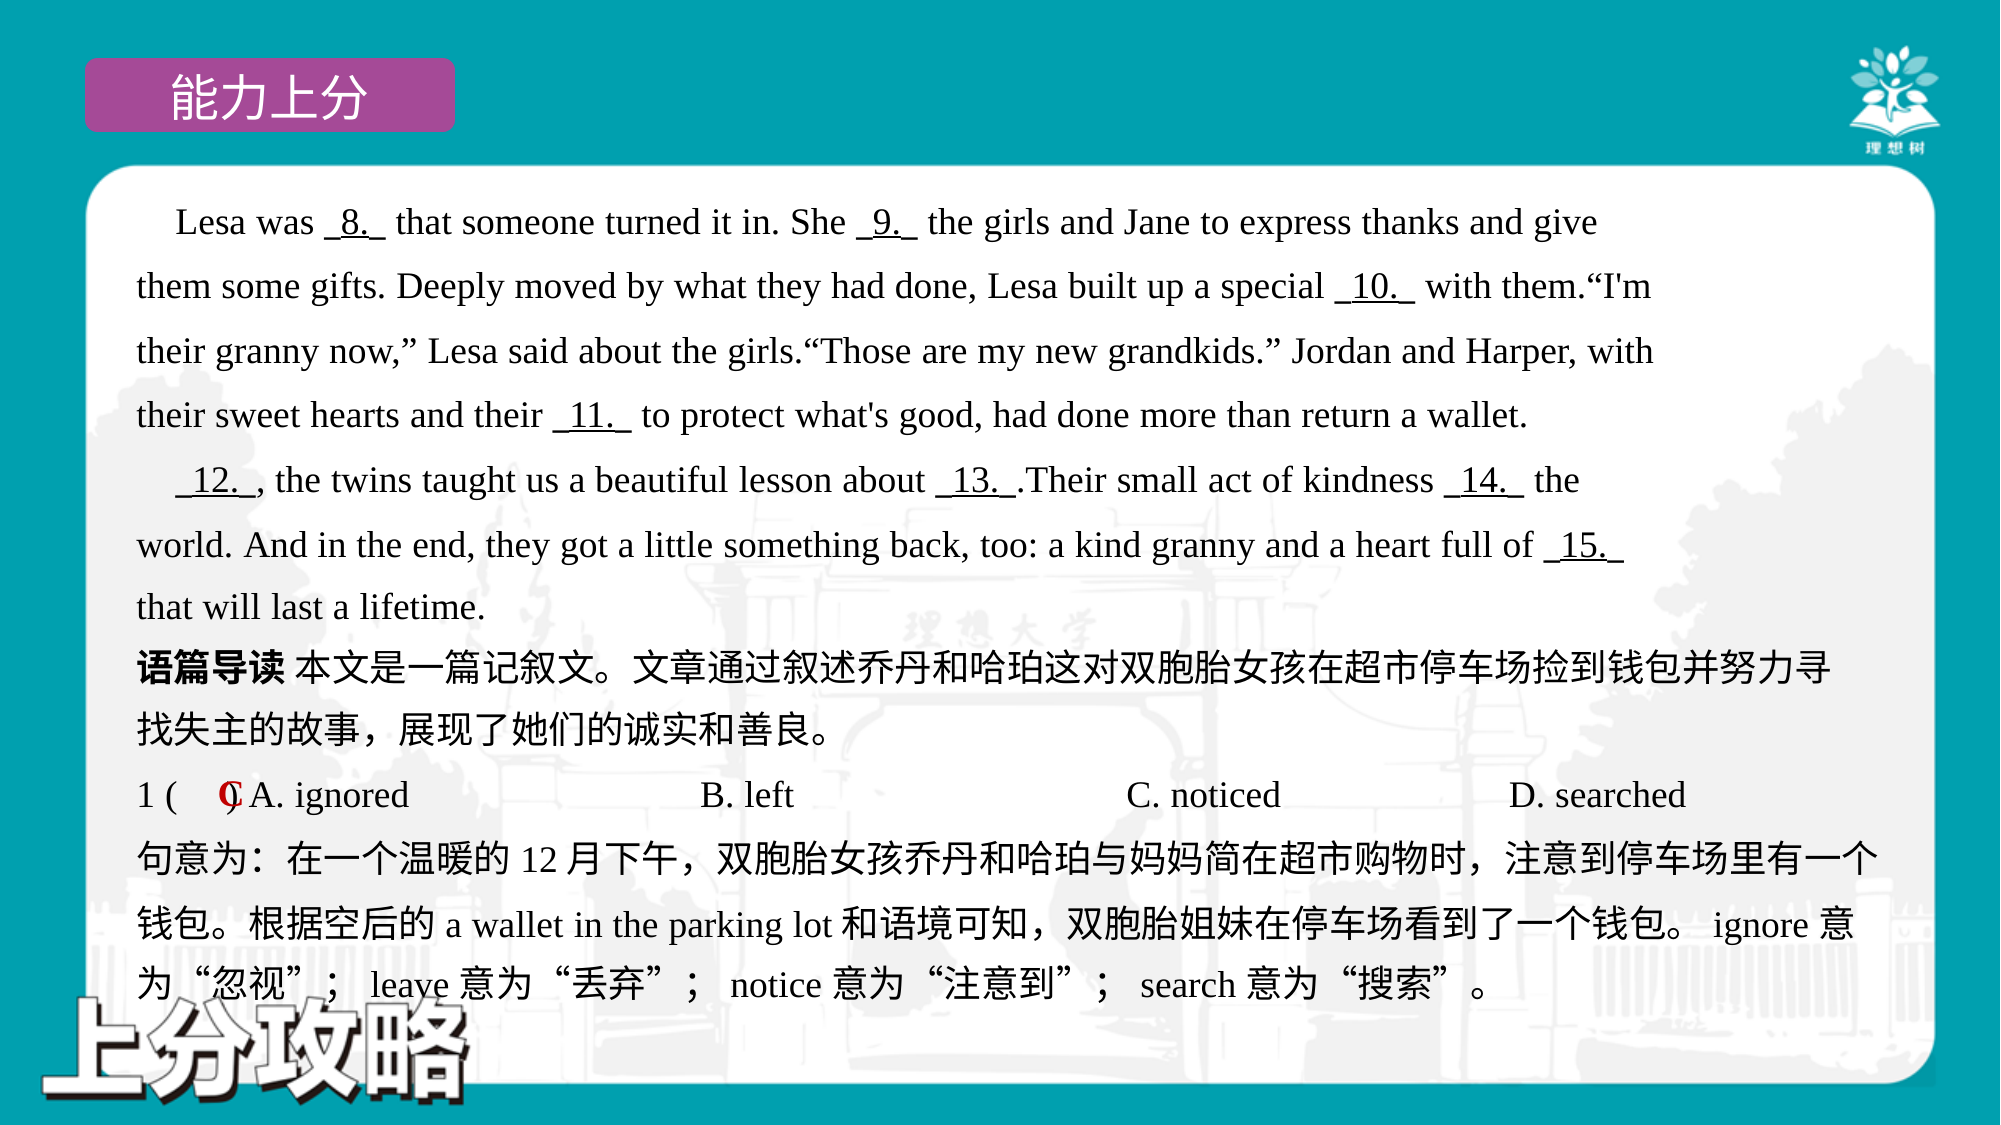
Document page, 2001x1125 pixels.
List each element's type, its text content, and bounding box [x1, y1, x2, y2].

text_box Lesa was _8._ that someone turned it in. She _9._ the girls and Jane to express thanks and give them some gifts. Deeply moved by what they had done, Lesa built up a special _10._ with them.“I'm their granny now,” Lesa said about the girls.“Those are my new grandkids.” Jordan and Harper, with their sweet hearts and their _11._ to protect what's good, had done more than return a wallet. _12._, the twins taught us a beautiful lesson about _13._.Their small act of kindness _14._ the world. And in the end, they got a little something back, too: a kind granny and a heart full of _15._ that will last a lifetime.#6 [136, 176, 1865, 620]
text_box C [204, 751, 259, 808]
picture [0, 0, 2000, 1125]
text_box 句意为：在一个温暖的12月下午，双胞胎女孩乔丹和哈珀与妈妈简在超市购物时，注意到停车场里有一个 钱包。根据空后的a wallet in the parking lot和语境可知，双胞胎姐妹在停车场看到了一个钱包。ignore意 为“忽视”；leave意为“丢弃”；notice意为“注意到”；search意为“搜索”。 [136, 815, 1865, 1000]
text_box 语篇导读 本文是一篇记叙文。文章通过叙述乔丹和哈珀这对双胞胎女孩在超市停车场捡到钱包并努力寻 找失主的故事，展现了她们的诚实和善良。 [136, 624, 1865, 745]
text_box 1 ( ) A. ignored B. left C. noticed D. searched [136, 752, 1865, 809]
